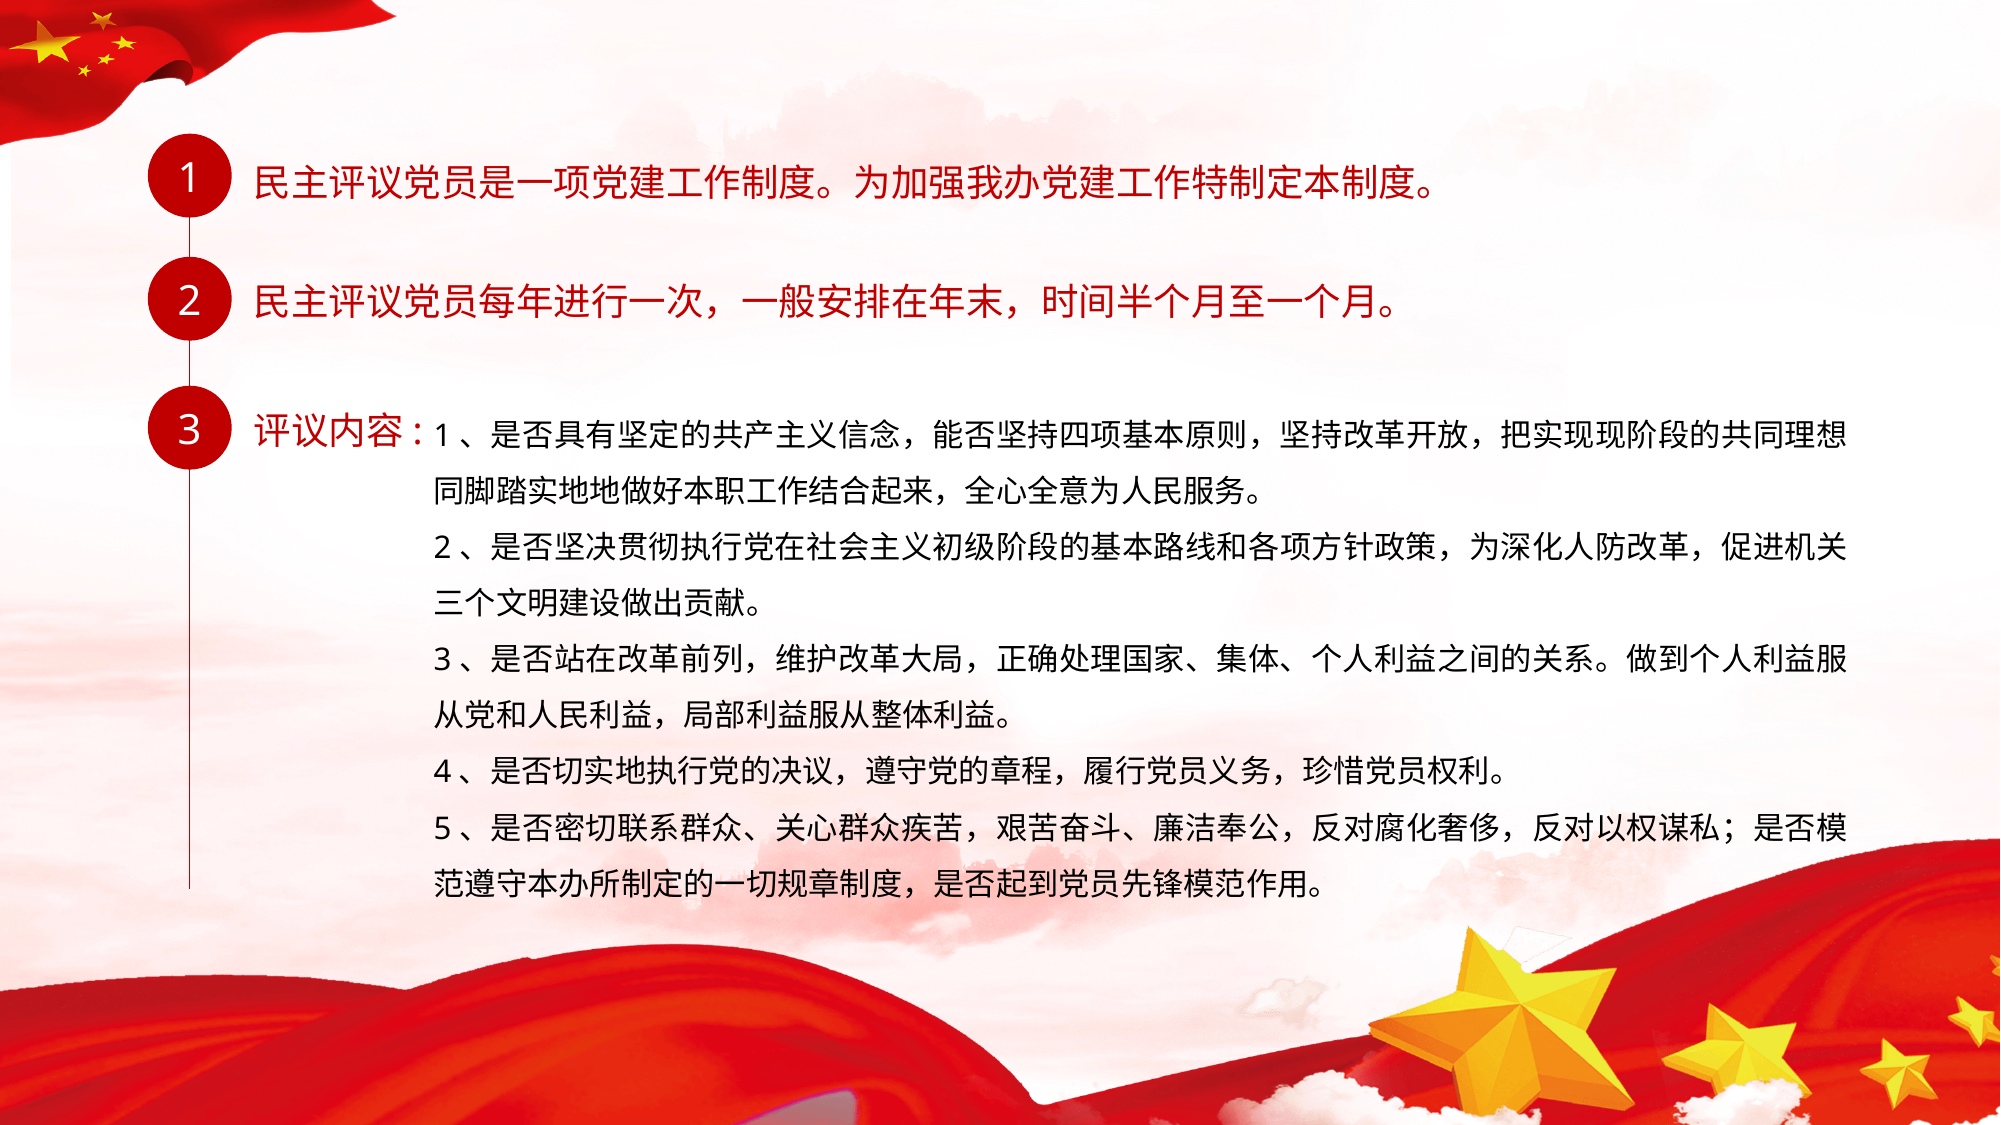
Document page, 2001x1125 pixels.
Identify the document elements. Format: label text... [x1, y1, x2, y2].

text_box 3 [146, 384, 189, 471]
text_box 2 [190, 255, 233, 342]
text_box 民主评议党员是一项党建工作制度。为加强我办党建工作特制定本制度。 [238, 138, 1823, 212]
text_box 评议内容: [238, 385, 508, 459]
text_box 民主评议党员每年进行一次，一般安排在年末，时间半个月至一个月。 [238, 256, 1823, 330]
text_box 2 [146, 255, 189, 342]
text_box 3 [190, 384, 233, 471]
text_box 1 [146, 132, 233, 219]
text_box 1、是否具有坚定的共产主义信念，能否坚持四项基本原则，坚持改革开放，把实现现阶段的共同理想同脚踏实地地做好本职工作结合起来，全心全意为人民服务。 2、是否坚决贯彻执行党在社会主义初级阶段的基本路线和各项方针政策，为深化人防改革，促进机关三个文明建设做出贡献。 3、是否站在改革前列，维护改革大局，正确处理国家、集体、个人利益之间的关系。做到个人利益服从党和人民利益，局部利益服从整体利益。 4、是否切实地执行党的决议，遵守党的章程，履行党员义务，珍惜党员权利。 5、是否密切联系群众、关心群众疾苦，艰苦奋斗、廉洁奉公，反对腐化奢侈，反对以权谋私；是否模范遵守本办所制定的一切规章制度，是否起到党员先锋模范作用。 [418, 388, 1863, 909]
picture [0, 0, 2001, 1125]
